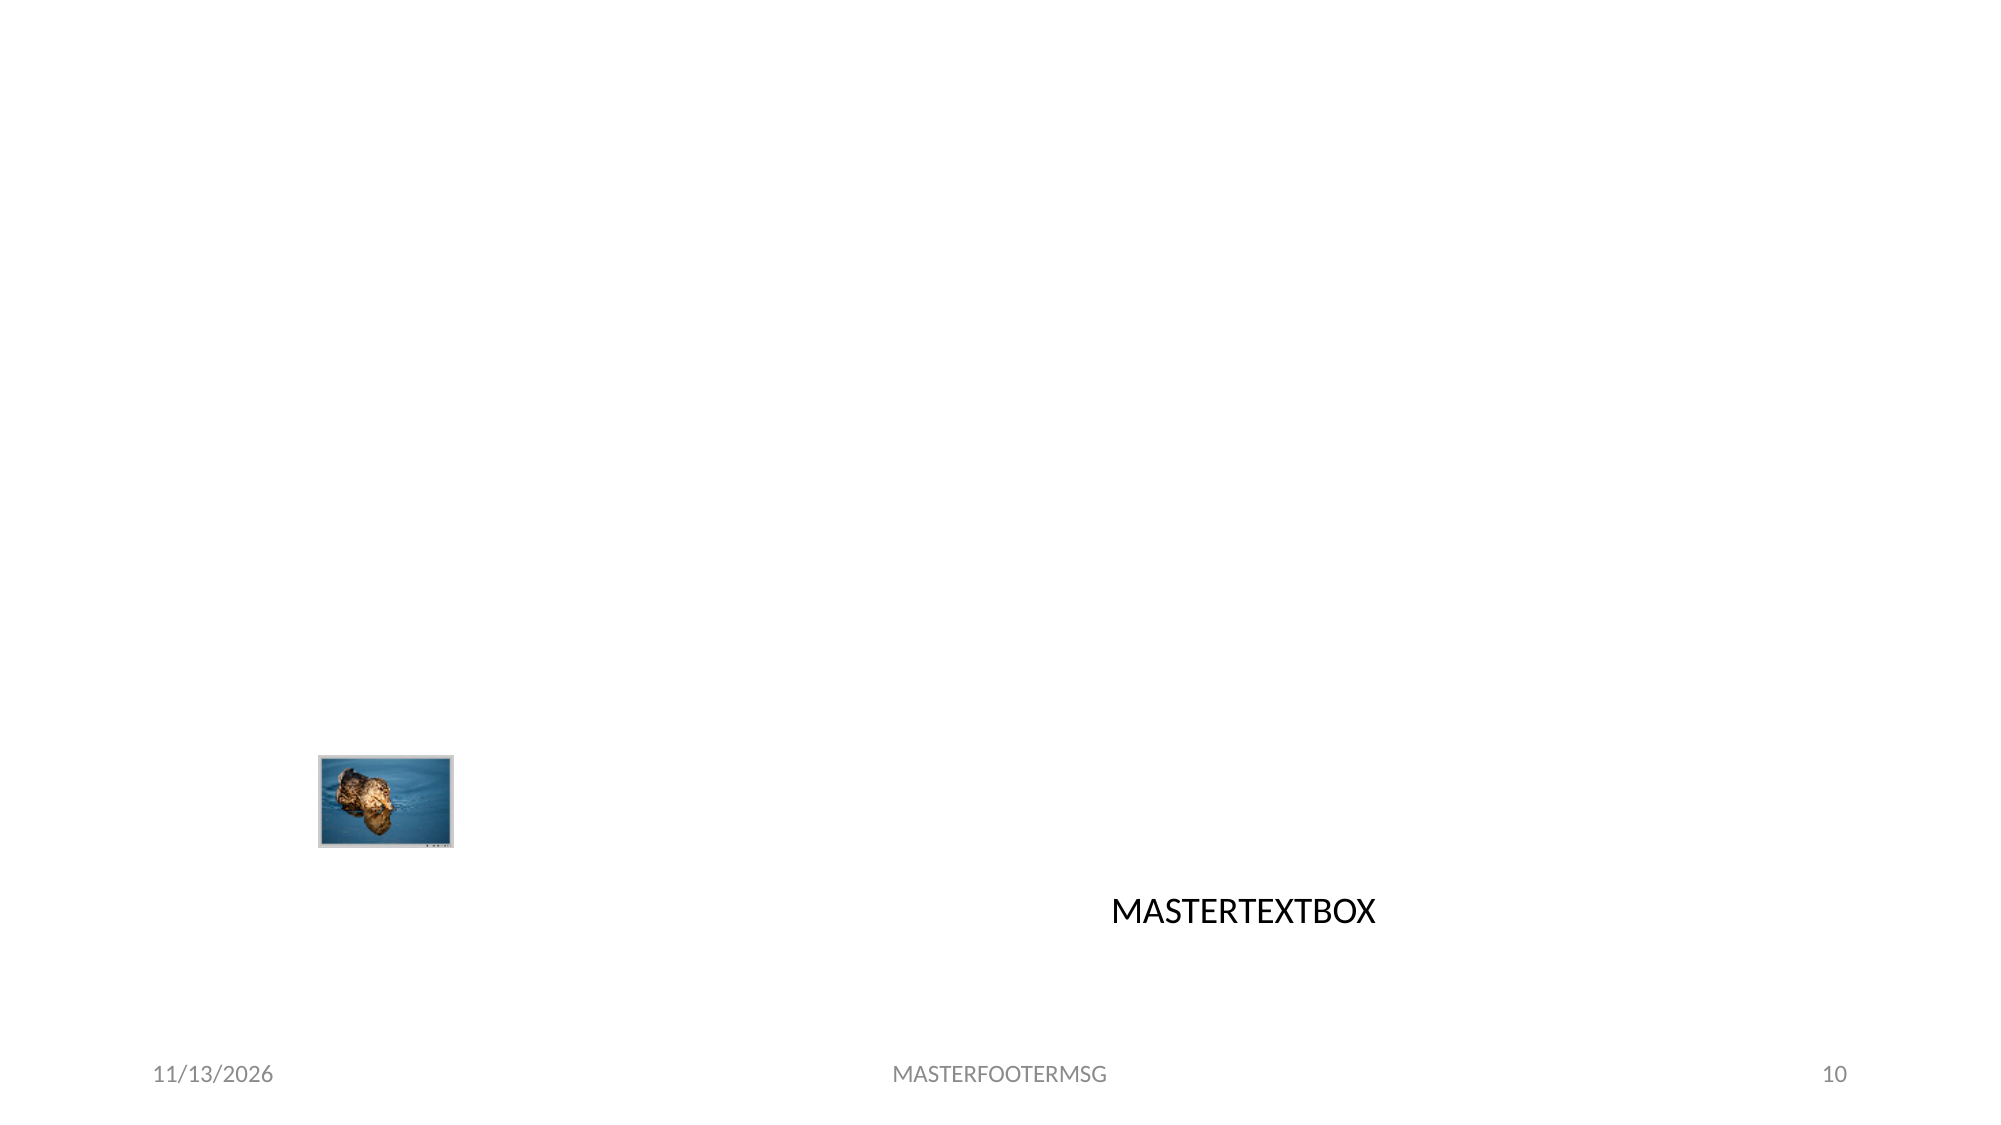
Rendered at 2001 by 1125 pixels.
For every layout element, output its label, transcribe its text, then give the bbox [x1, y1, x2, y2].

picture [318, 755, 454, 848]
slide_number 10 [1412, 1042, 1863, 1103]
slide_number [137, 1042, 588, 1103]
footer MASTERFOOTERMSG [662, 1042, 1338, 1103]
